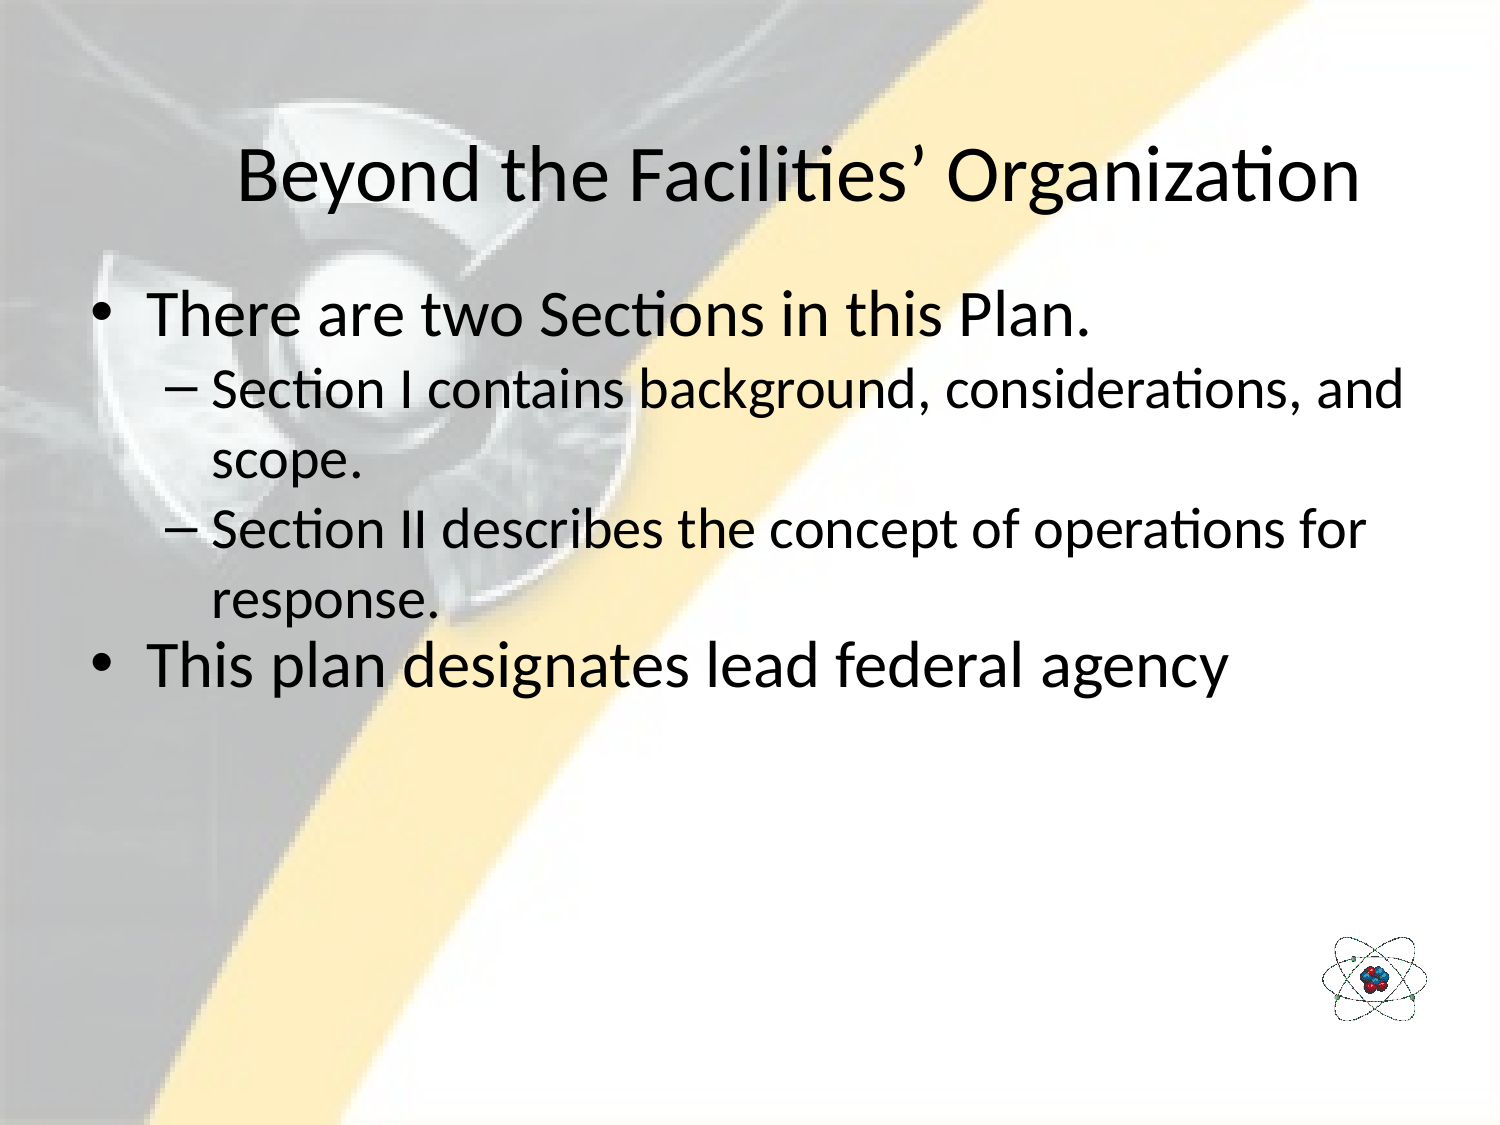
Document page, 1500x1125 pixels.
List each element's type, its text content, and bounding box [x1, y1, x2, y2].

picture [1322, 937, 1427, 1021]
title Beyond the Facilities’ Organization [162, 75, 1438, 263]
list There are two Sections in this Plan. Section I contains background, considerations, and scope. Section II describes the concept of operations for response. This plan designates lead federal agency [75, 262, 1425, 1005]
